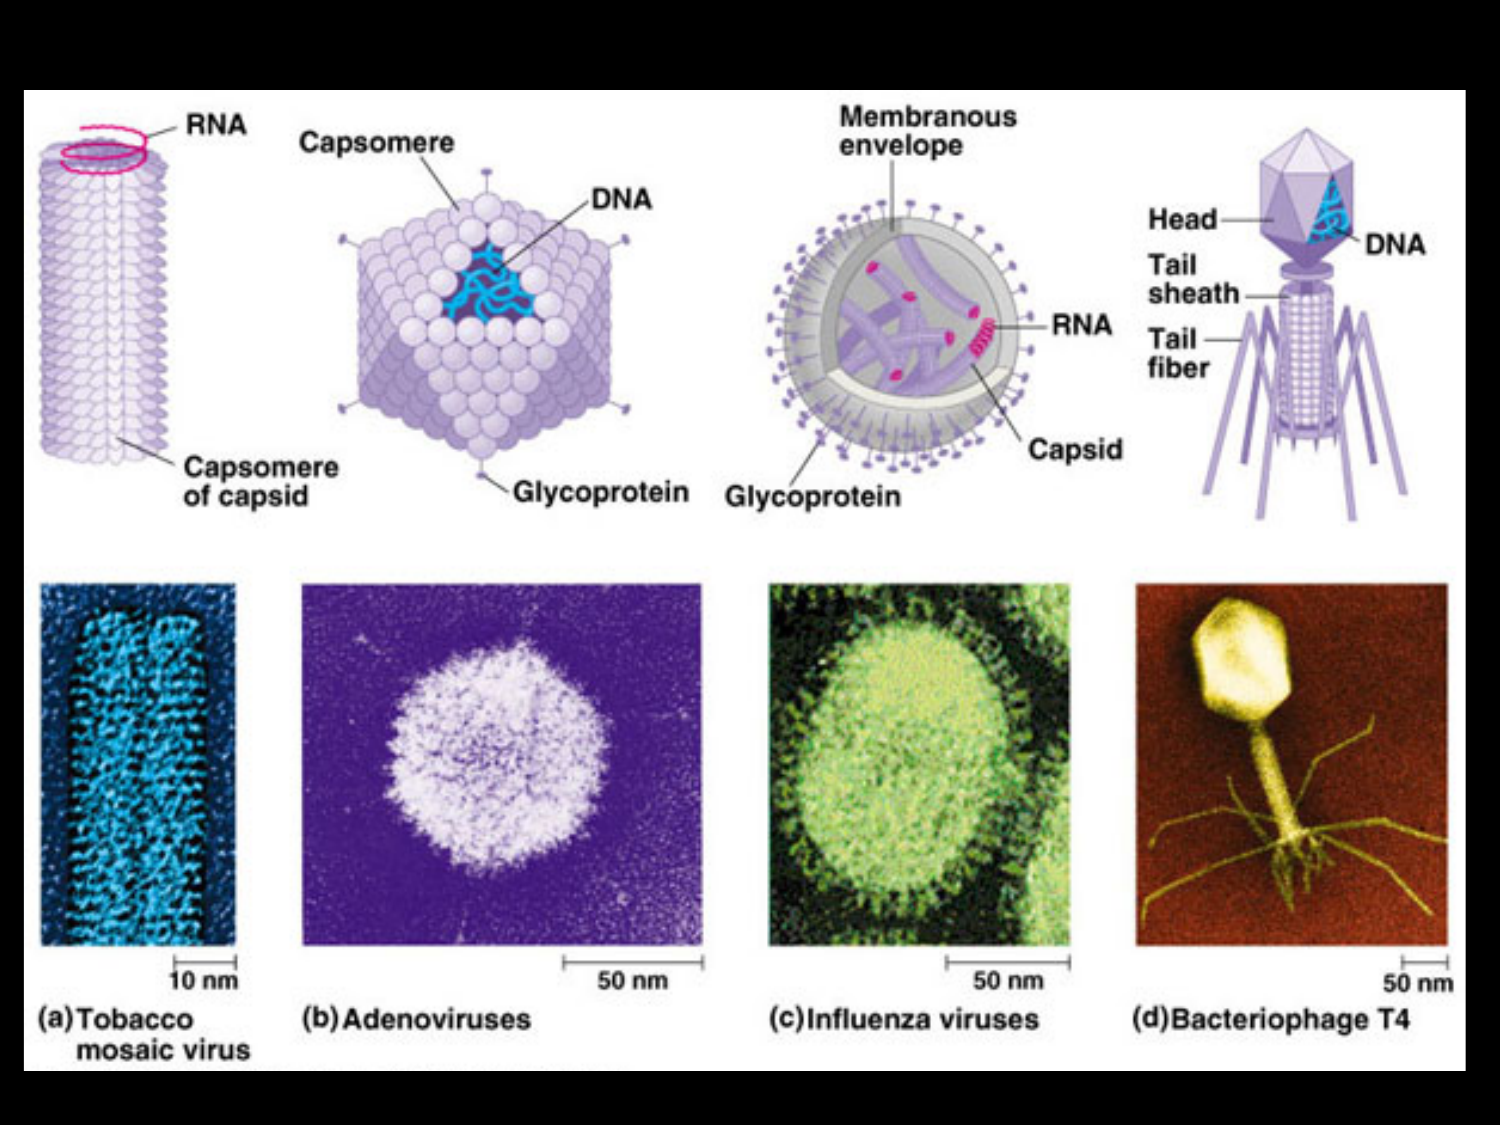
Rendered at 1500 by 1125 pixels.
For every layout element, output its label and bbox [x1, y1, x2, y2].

list [23, 89, 1466, 1071]
